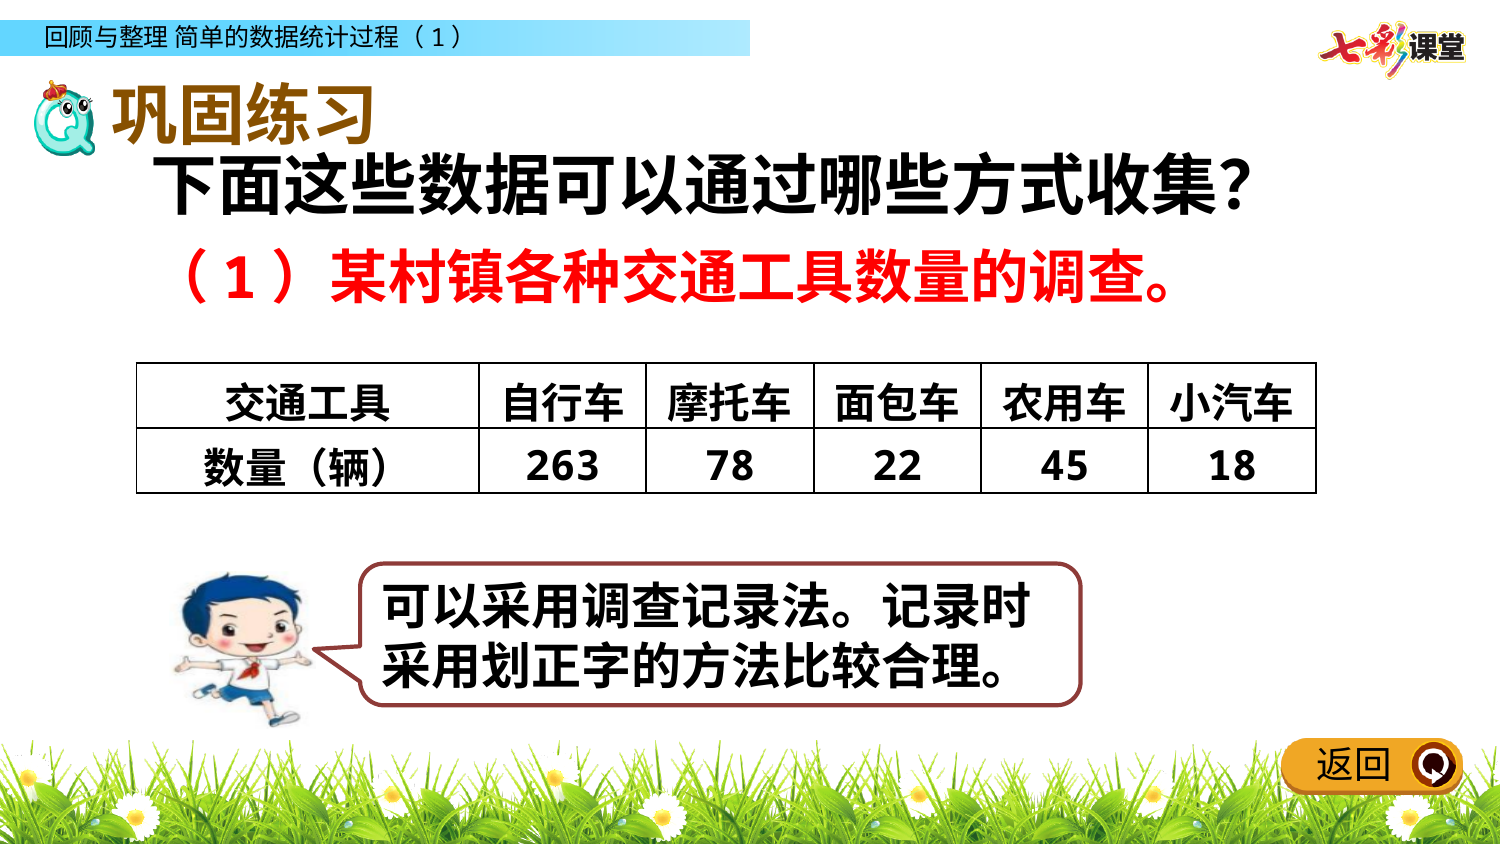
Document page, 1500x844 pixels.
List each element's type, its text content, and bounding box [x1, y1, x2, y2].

text_box 下面这些数据可以通过哪些方式收集？ [135, 135, 1247, 231]
table_header 面包车 [815, 364, 980, 427]
table_cell 263 [480, 429, 645, 492]
table_header 农用车 [982, 364, 1147, 427]
table_header 小汽车 [1149, 364, 1315, 427]
picture [168, 570, 316, 730]
picture [1316, 20, 1468, 80]
table_cell 45 [982, 429, 1147, 492]
table_cell 22 [815, 429, 980, 492]
text_box 可以采用调查记录法。记录时采用划正字的方法比较合理。 [320, 561, 1083, 708]
text_box 巩固练习 [100, 67, 404, 159]
table_header 摩托车 [647, 364, 813, 427]
text_box （1）某村镇各种交通工具数量的调查。 [135, 232, 1211, 318]
table_header 交通工具 [137, 364, 478, 427]
table_cell 78 [647, 429, 813, 492]
table_cell 18 [1149, 429, 1315, 492]
table_cell 数量（辆） [137, 429, 478, 492]
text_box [1281, 733, 1464, 795]
table_header 自行车 [480, 364, 645, 427]
picture [34, 80, 96, 156]
picture [0, 740, 1500, 844]
